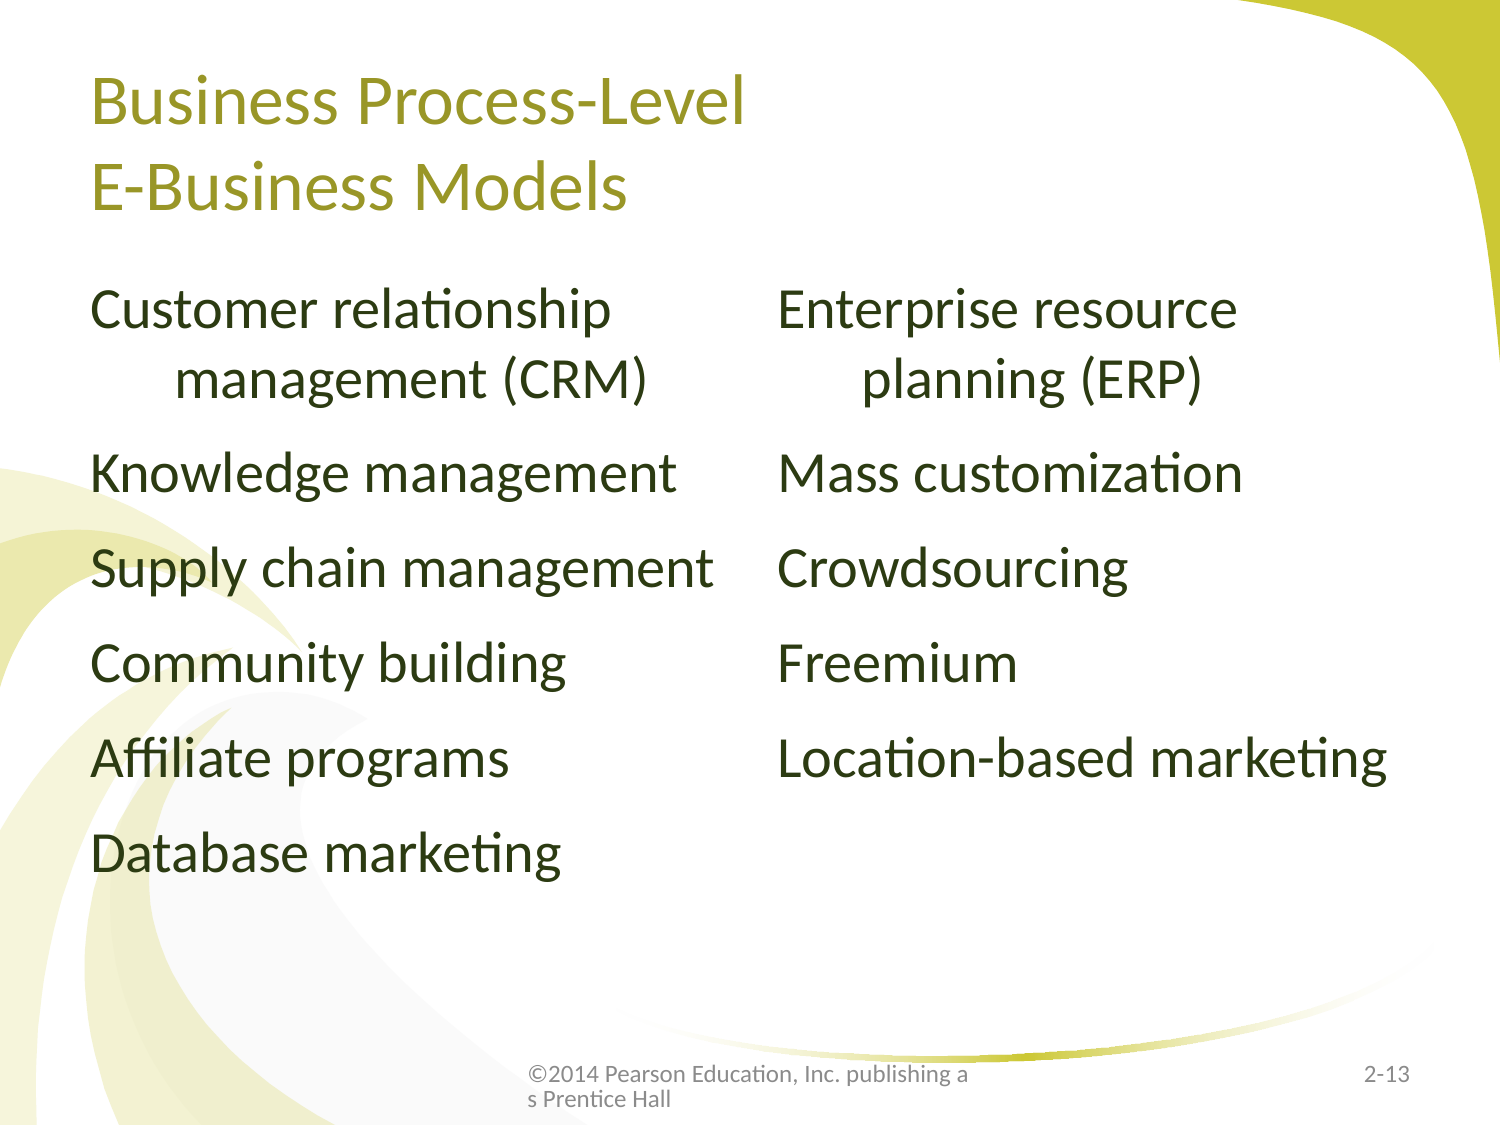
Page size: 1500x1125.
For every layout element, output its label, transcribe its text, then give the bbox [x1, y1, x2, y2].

list Customer relationship management (CRM) Knowledge management Supply chain management Community building Affiliate programs Database marketing [75, 262, 738, 1005]
slide_number 2-13 [1074, 1042, 1425, 1103]
list Enterprise resource planning (ERP) Mass customization Crowdsourcing Freemium Location-based marketing [762, 262, 1425, 1005]
title Business Process-Level E-Business Models [75, 45, 1425, 233]
footer ©2014 Pearson Education, Inc. publishing as Prentice Hall [512, 1042, 988, 1103]
